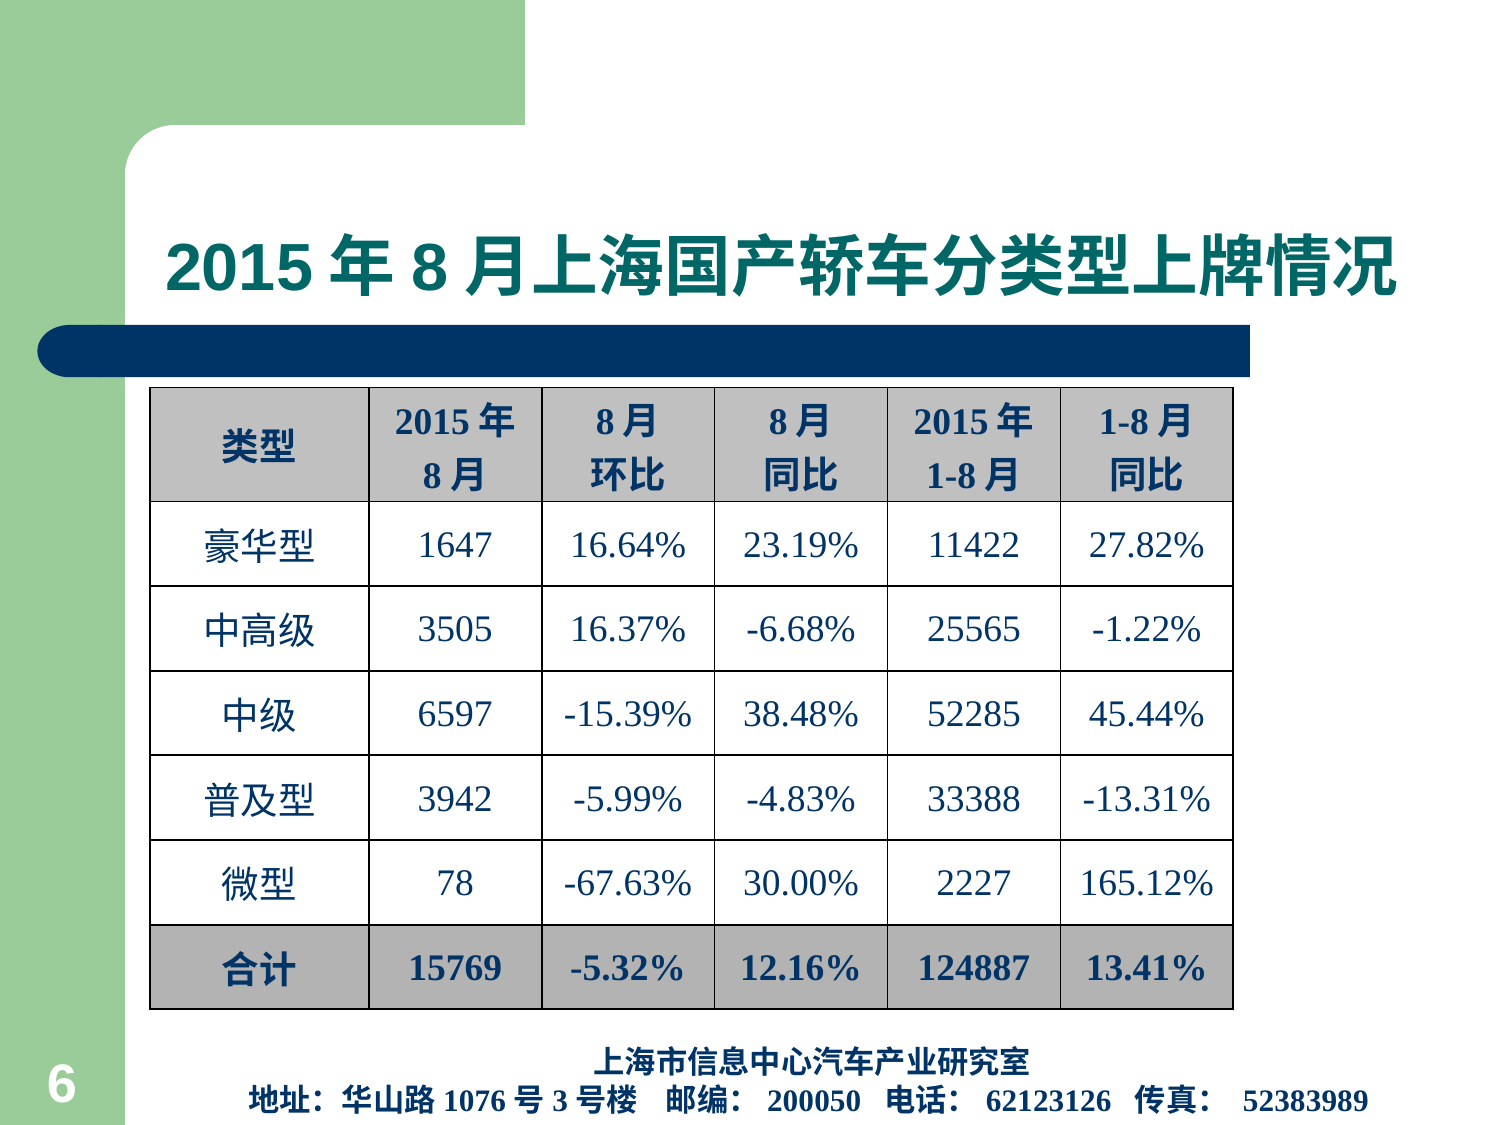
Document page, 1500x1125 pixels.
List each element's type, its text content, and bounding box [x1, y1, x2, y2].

table_cell 124887 [888, 926, 1060, 1008]
table_cell 普及型 [151, 756, 368, 839]
table_cell 25565 [888, 587, 1060, 670]
footer 上海市信息中心汽车产业研究室 地址：华山路1076号3号楼 邮编：200050 电话：62123126 传真： 52383989 [125, 1034, 1500, 1125]
table_cell -5.99% [543, 756, 714, 839]
table_cell 中高级 [151, 587, 368, 670]
title 2015年8月上海国产轿车分类型上牌情况 [150, 125, 1463, 313]
table_cell 微型 [151, 841, 368, 924]
table_cell 165.12% [1061, 841, 1232, 924]
table_cell -4.83% [715, 756, 887, 839]
table_cell 15769 [370, 926, 541, 1008]
table_cell 45.44% [1061, 672, 1232, 754]
table_cell 3505 [370, 587, 541, 670]
table_header 8月 同比 [715, 388, 887, 501]
table_cell 38.48% [715, 672, 887, 754]
table_cell -13.31% [1061, 756, 1232, 839]
table_cell 2227 [888, 841, 1060, 924]
table_cell 30.00% [715, 841, 887, 924]
table_cell 52285 [888, 672, 1060, 754]
table_header 8月 环比 [543, 388, 714, 501]
table_header 类型 [151, 388, 368, 501]
table_cell 1647 [370, 502, 541, 585]
table_header 2015年 1-8月 [888, 388, 1060, 501]
table_cell 27.82% [1061, 502, 1232, 585]
table_cell 合计 [151, 926, 368, 1008]
table_cell 12.16% [715, 926, 887, 1008]
table_cell 3942 [370, 756, 541, 839]
table_cell 11422 [888, 502, 1060, 585]
table_cell -6.68% [715, 587, 887, 670]
table_cell 78 [370, 841, 541, 924]
table_cell 13.41% [1061, 926, 1232, 1008]
table_cell 16.64% [543, 502, 714, 585]
table_cell 中级 [151, 672, 368, 754]
slide_number 6 [13, 1040, 111, 1121]
table_cell 33388 [888, 756, 1060, 839]
table_cell 16.37% [543, 587, 714, 670]
table_cell -67.63% [543, 841, 714, 924]
table_cell -15.39% [543, 672, 714, 754]
table_cell 23.19% [715, 502, 887, 585]
table_header 1-8月 同比 [1061, 388, 1232, 501]
table_cell -1.22% [1061, 587, 1232, 670]
table_cell 豪华型 [151, 502, 368, 585]
table_cell 6597 [370, 672, 541, 754]
table_header 2015年 8月 [370, 388, 541, 501]
table_cell -5.32% [543, 926, 714, 1008]
